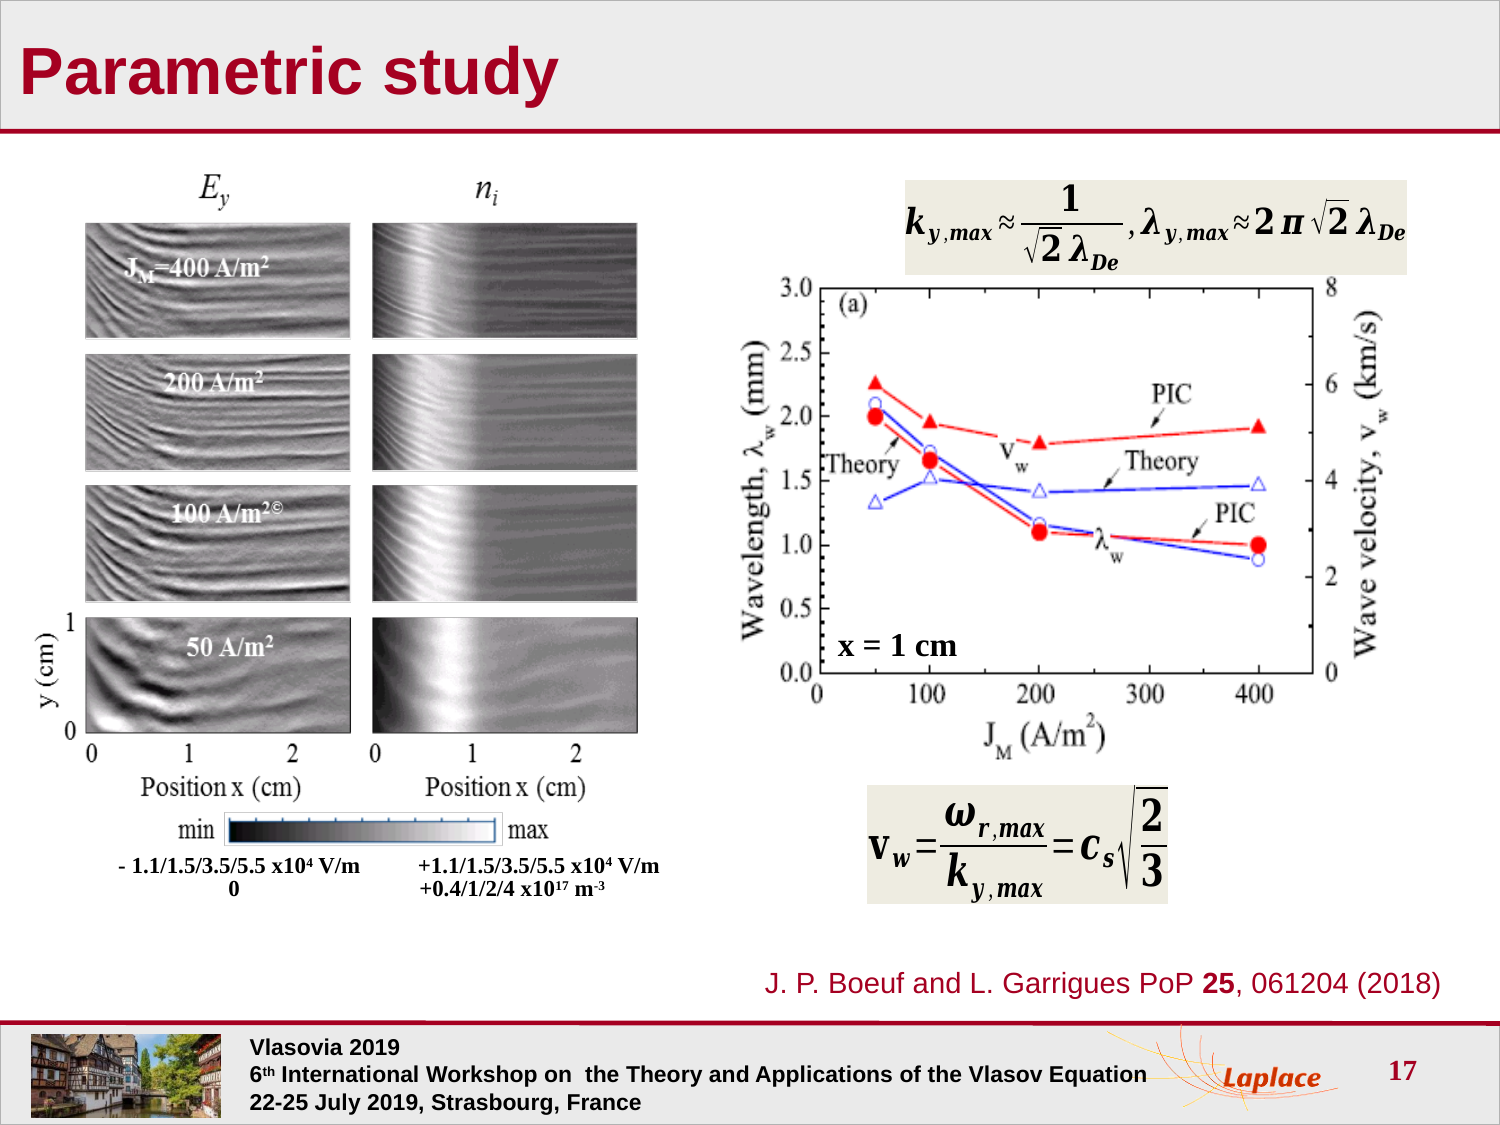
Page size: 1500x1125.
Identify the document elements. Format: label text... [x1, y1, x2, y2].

picture [1107, 1024, 1343, 1111]
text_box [33, 169, 677, 910]
picture [31, 1034, 221, 1118]
text_box J. P. Boeuf and L. Garrigues PoP 25, 061204 (2018) [749, 957, 1458, 1007]
text_box [0, 0, 1500, 131]
title Parametric study [4, 11, 1418, 125]
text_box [719, 179, 1408, 905]
